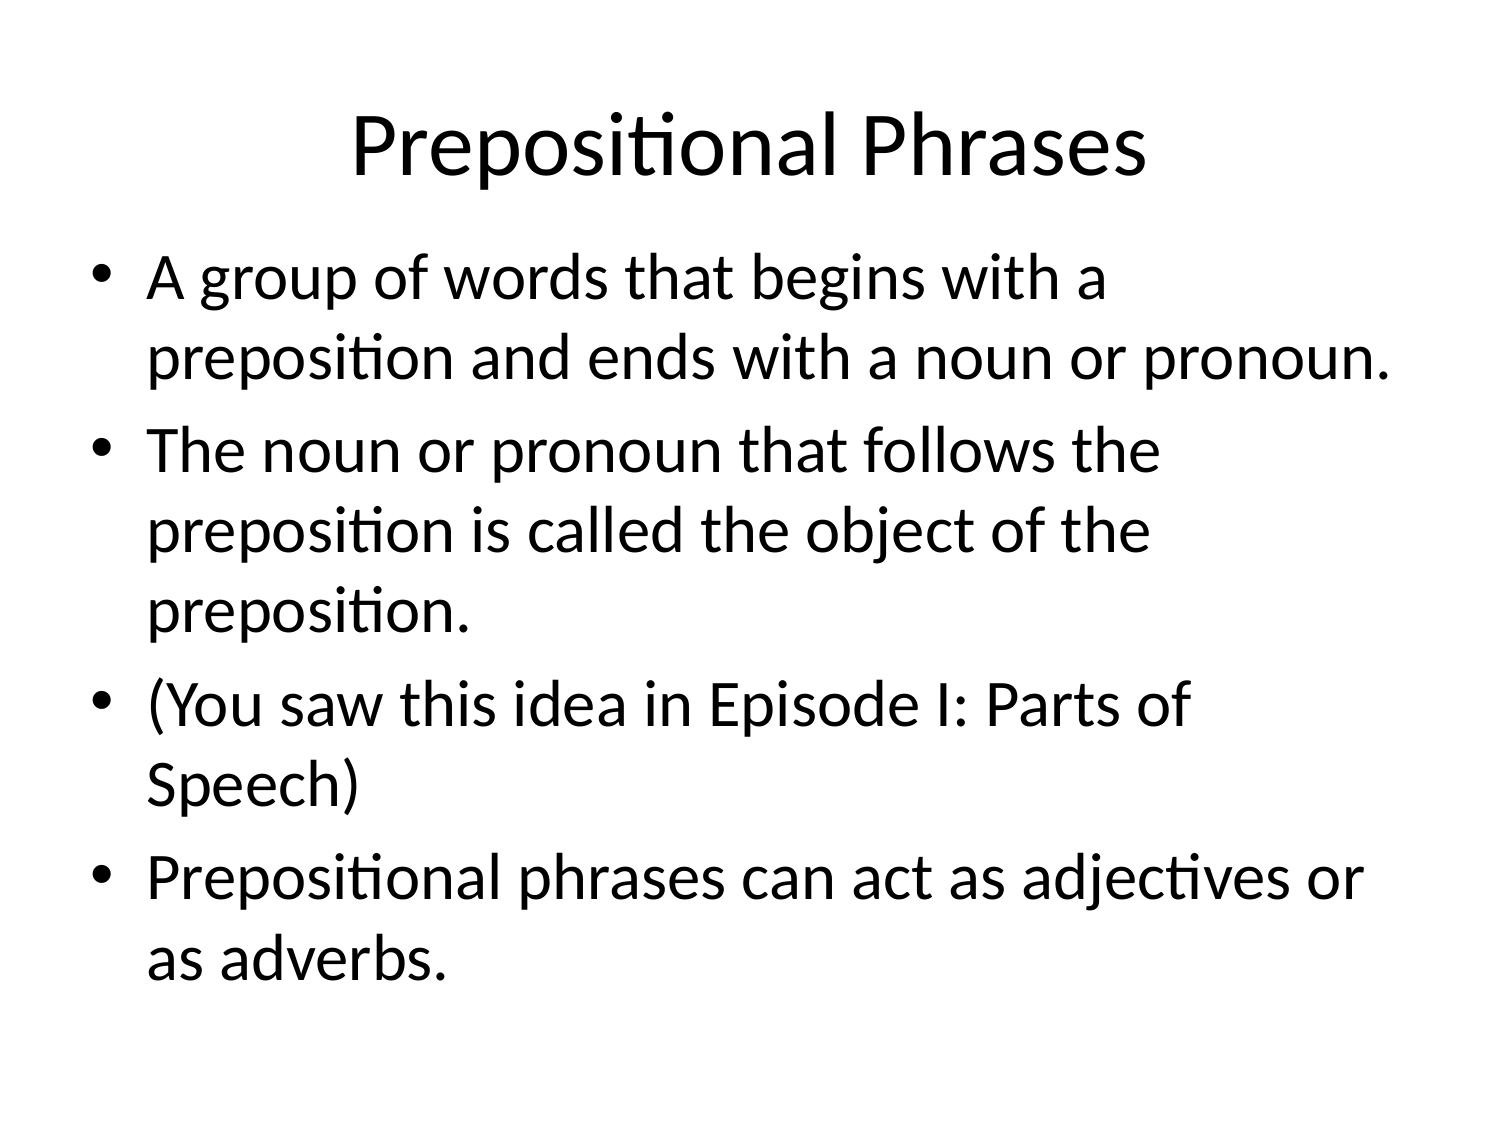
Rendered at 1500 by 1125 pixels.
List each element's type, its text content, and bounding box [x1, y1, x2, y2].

list A group of words that begins with a preposition and ends with a noun or pronoun. The noun or pronoun that follows the preposition is called the object of the preposition. (You saw this idea in Episode I: Parts of Speech) Prepositional phrases can act as adjectives or as adverbs. [75, 224, 1425, 1038]
title Prepositional Phrases [75, 45, 1425, 224]
